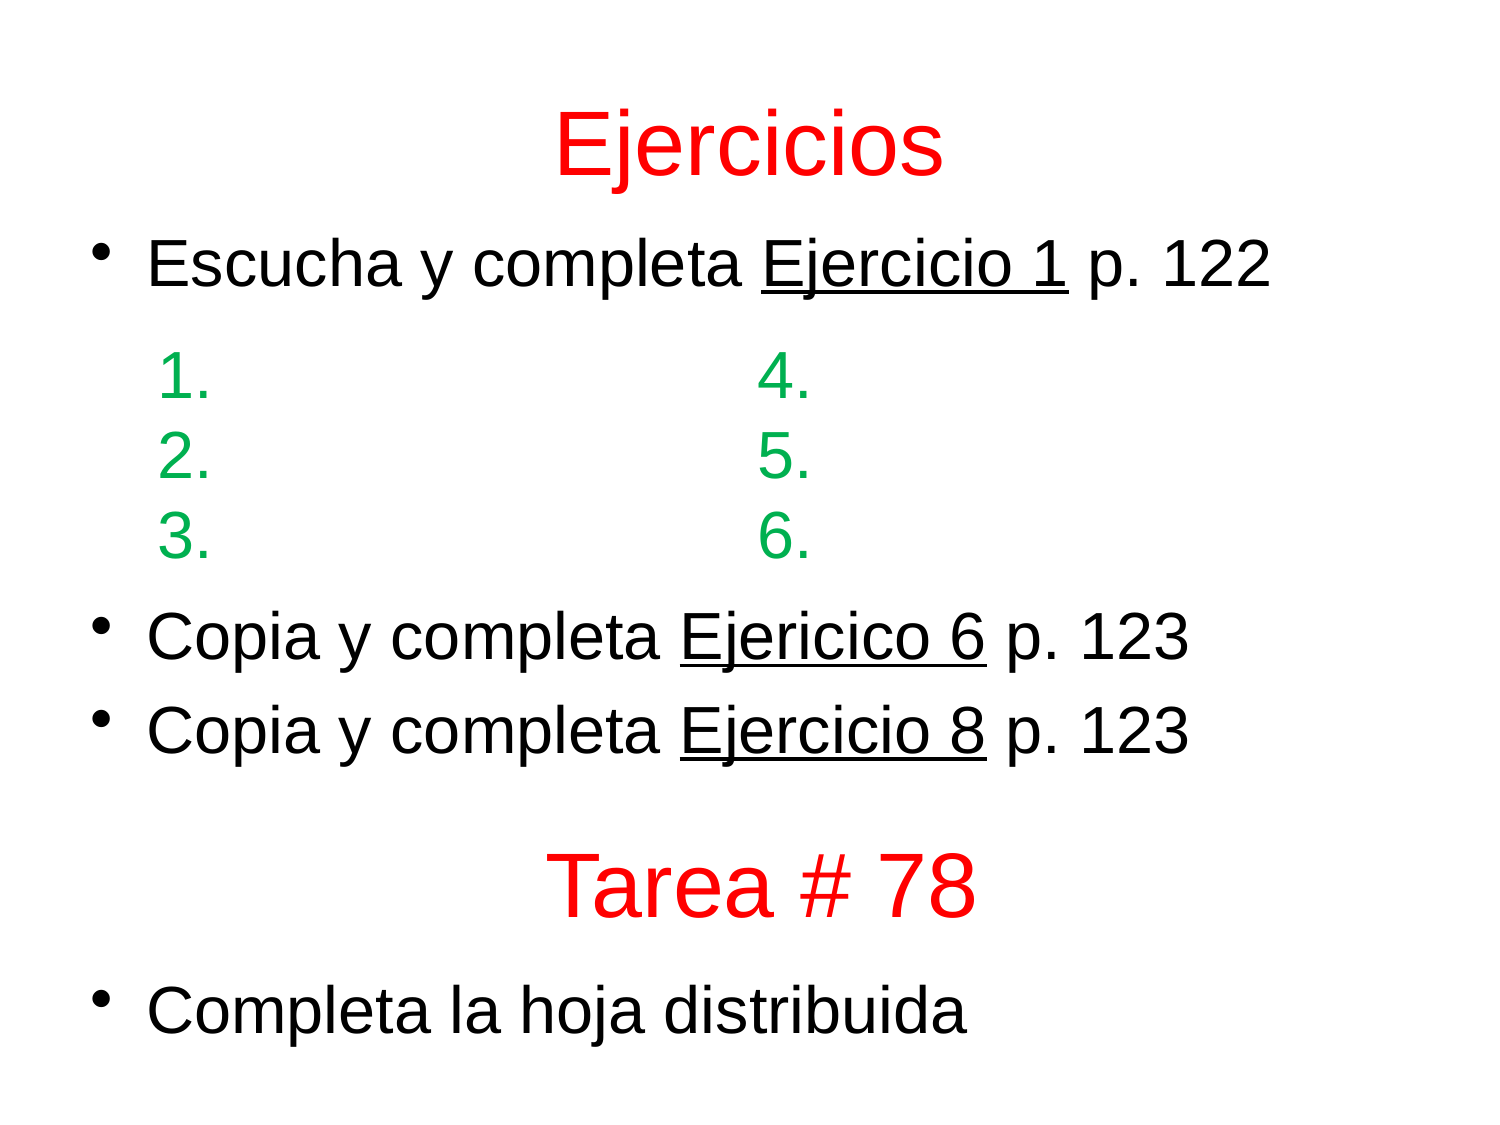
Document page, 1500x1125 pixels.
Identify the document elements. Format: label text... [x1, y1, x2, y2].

list Escucha y completa Ejercicio 1 p. 122 Copia y completa Ejericico 6 p. 123 Copia y completa Ejercicio 8 p. 123 Completa la hoja distribuida [75, 212, 1425, 955]
title Ejercicios [75, 45, 1425, 212]
text_box 1. 4. 2. 5. 3. 6. [142, 324, 1300, 580]
text_box Tarea # 78 [87, 787, 1438, 975]
